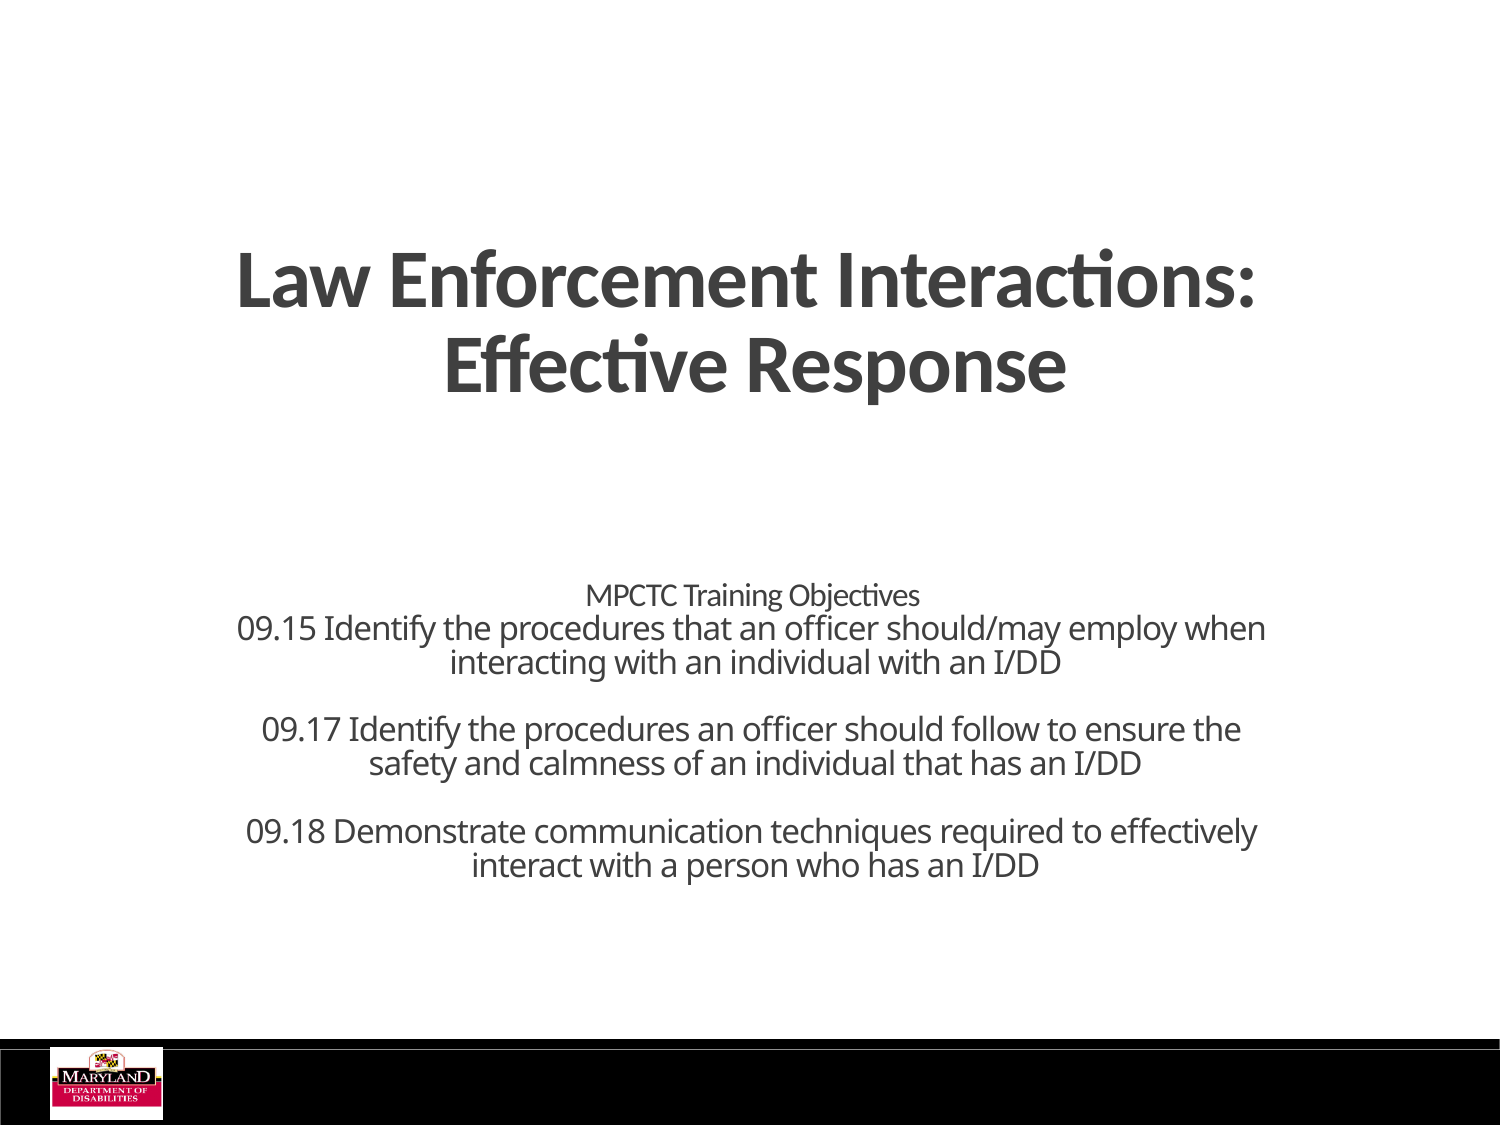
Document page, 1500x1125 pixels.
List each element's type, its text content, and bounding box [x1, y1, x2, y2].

picture [50, 1047, 163, 1120]
title Law Enforcement Interactions: Effective Response MPCTC Training Objectives 09.15 Identify the procedures that an officer should/may employ when interacting with an individual with an I/DD 09.17 Identify the procedures an officer should follow to ensure the safety and calmness of an individual that has an I/DD 09.18 Demonstrate communication techniques required to effectively interact with a person who has an I/DD [75, 62, 1438, 1025]
